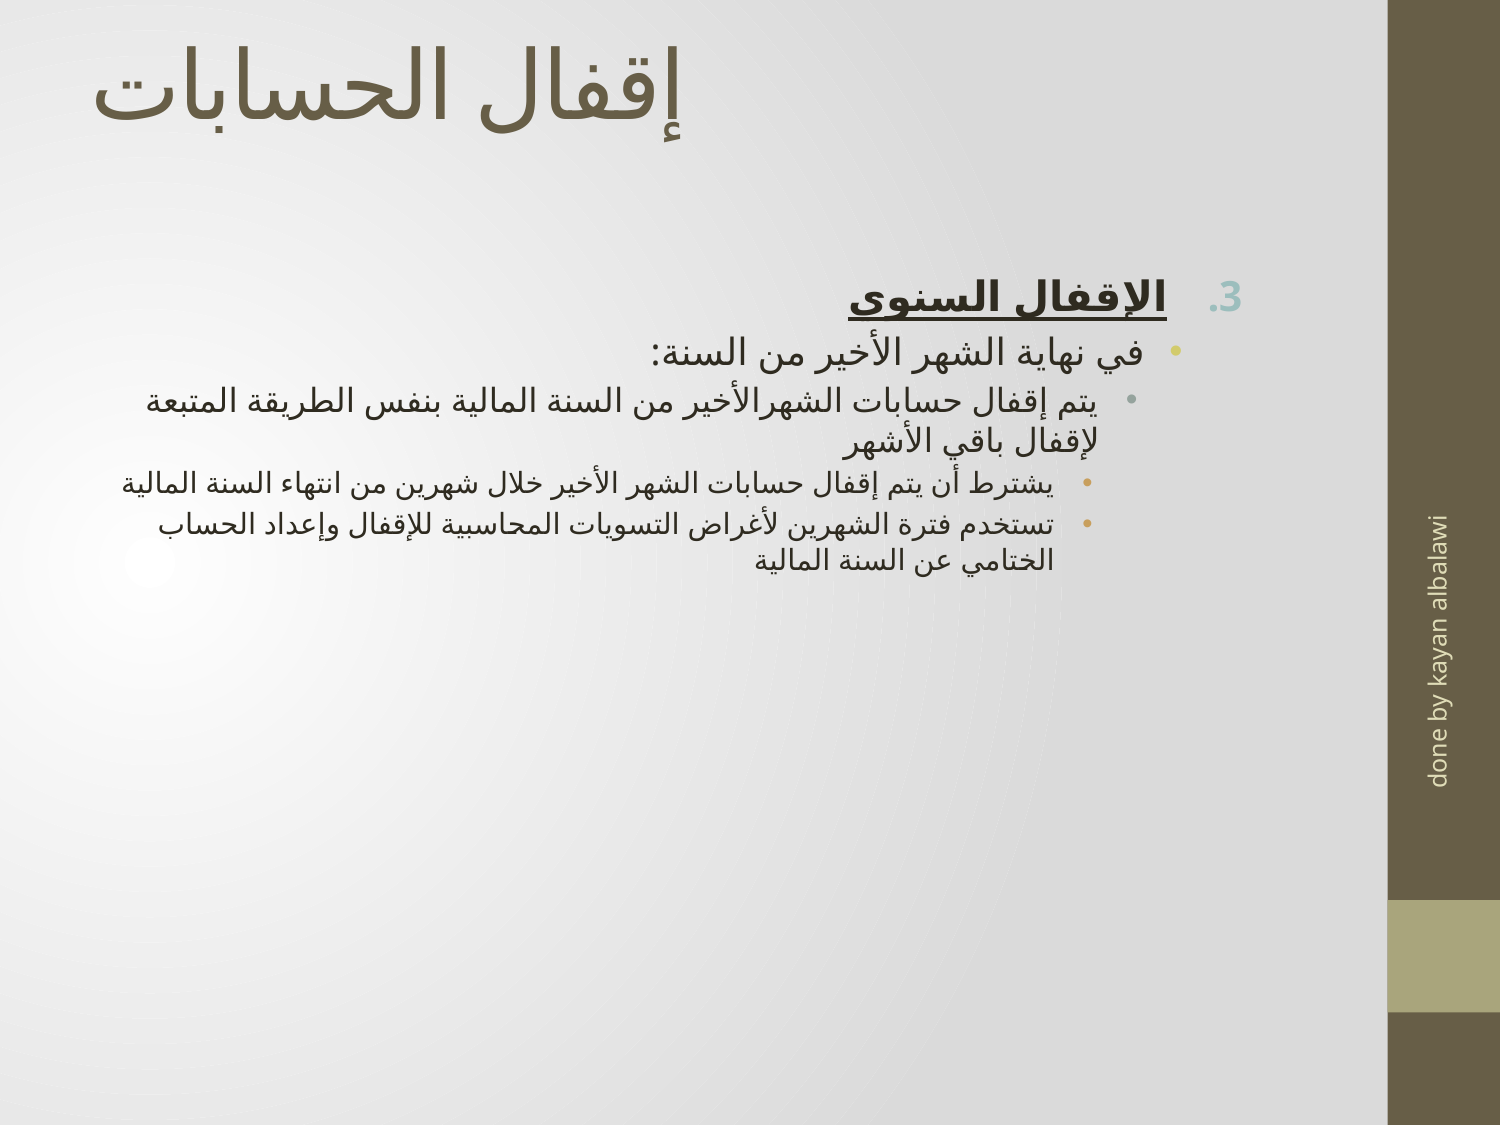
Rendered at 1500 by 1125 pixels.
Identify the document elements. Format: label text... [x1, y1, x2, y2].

title إقفال الحسابات [75, 45, 1325, 233]
list الإقفال السنوي في نهاية الشهر الأخير من السنة: يتم إقفال حسابات الشهرالأخير من السنة المالية بنفس الطريقة المتبعة لإقفال باقي الأشهر يشترط أن يتم إقفال حسابات الشهر الأخير خلال شهرين من انتهاء السنة المالية تستخدم فترة الشهرين لأغراض التسويات المحاسبية للإقفال وإعداد الحساب الختامي عن السنة المالية [75, 262, 1325, 1050]
footer done by kayan albalawi [1408, 500, 1469, 889]
